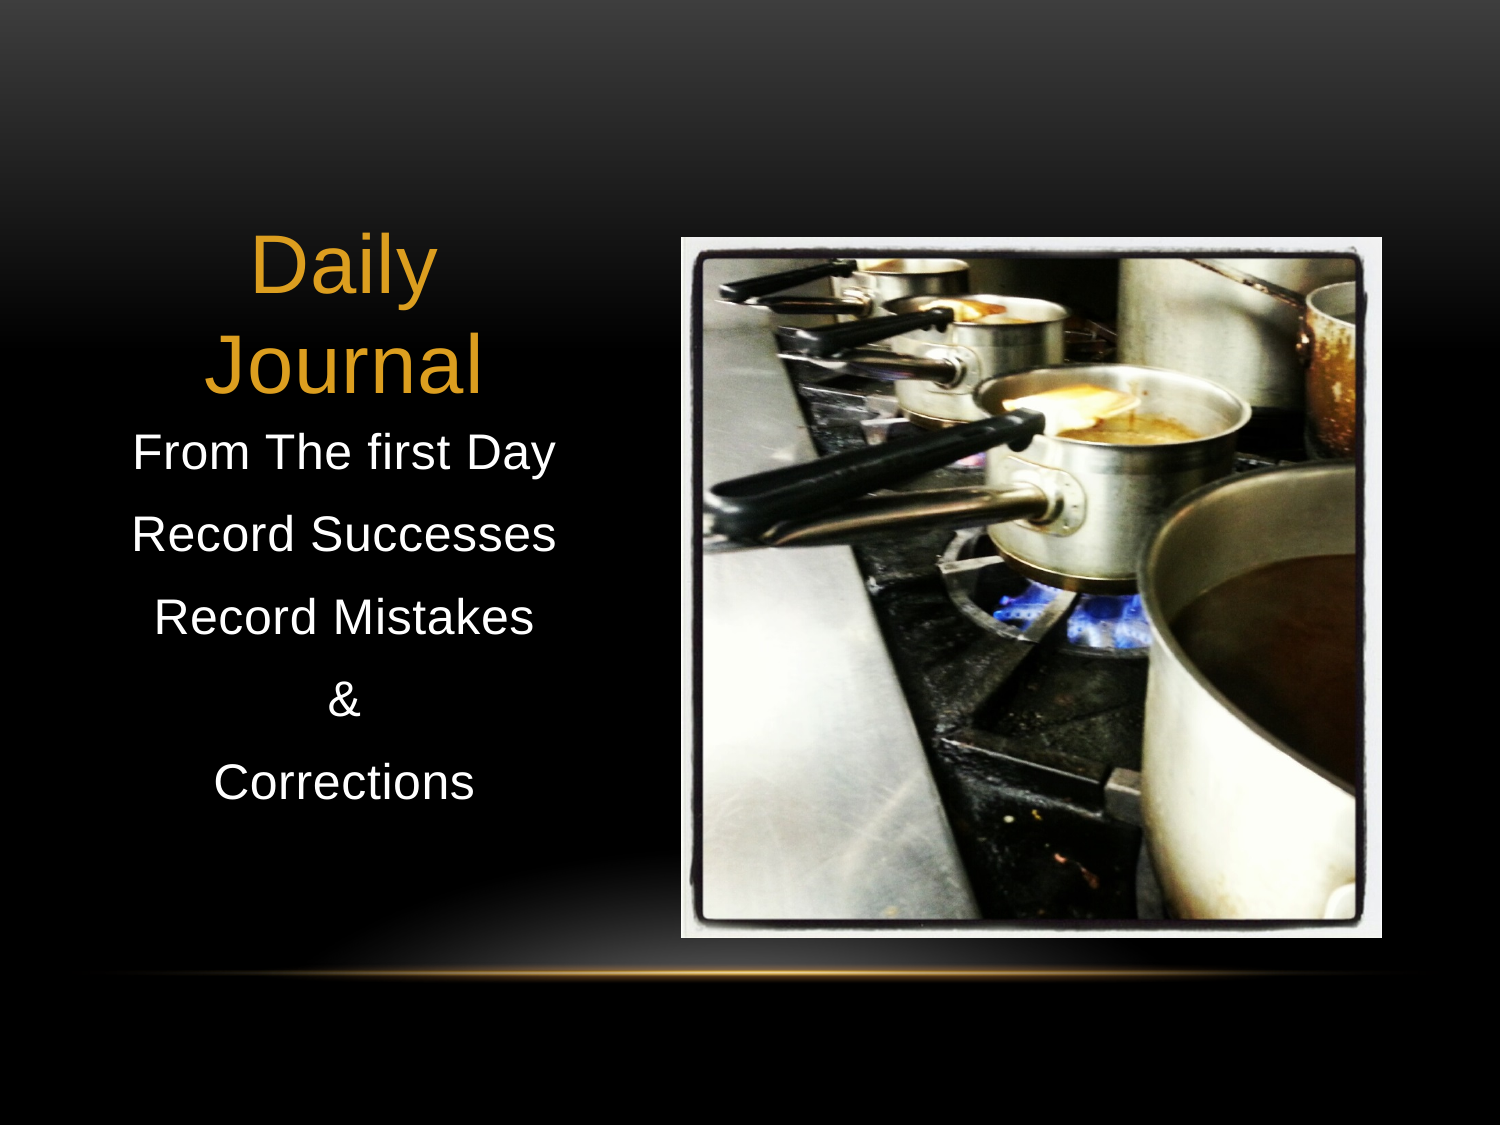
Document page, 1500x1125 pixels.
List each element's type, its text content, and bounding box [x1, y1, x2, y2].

title Daily Journal [100, 237, 588, 417]
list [680, 237, 1382, 938]
picture [0, 0, 1500, 1125]
list From The first Day Record Successes Record Mistakes & Corrections [100, 417, 588, 938]
